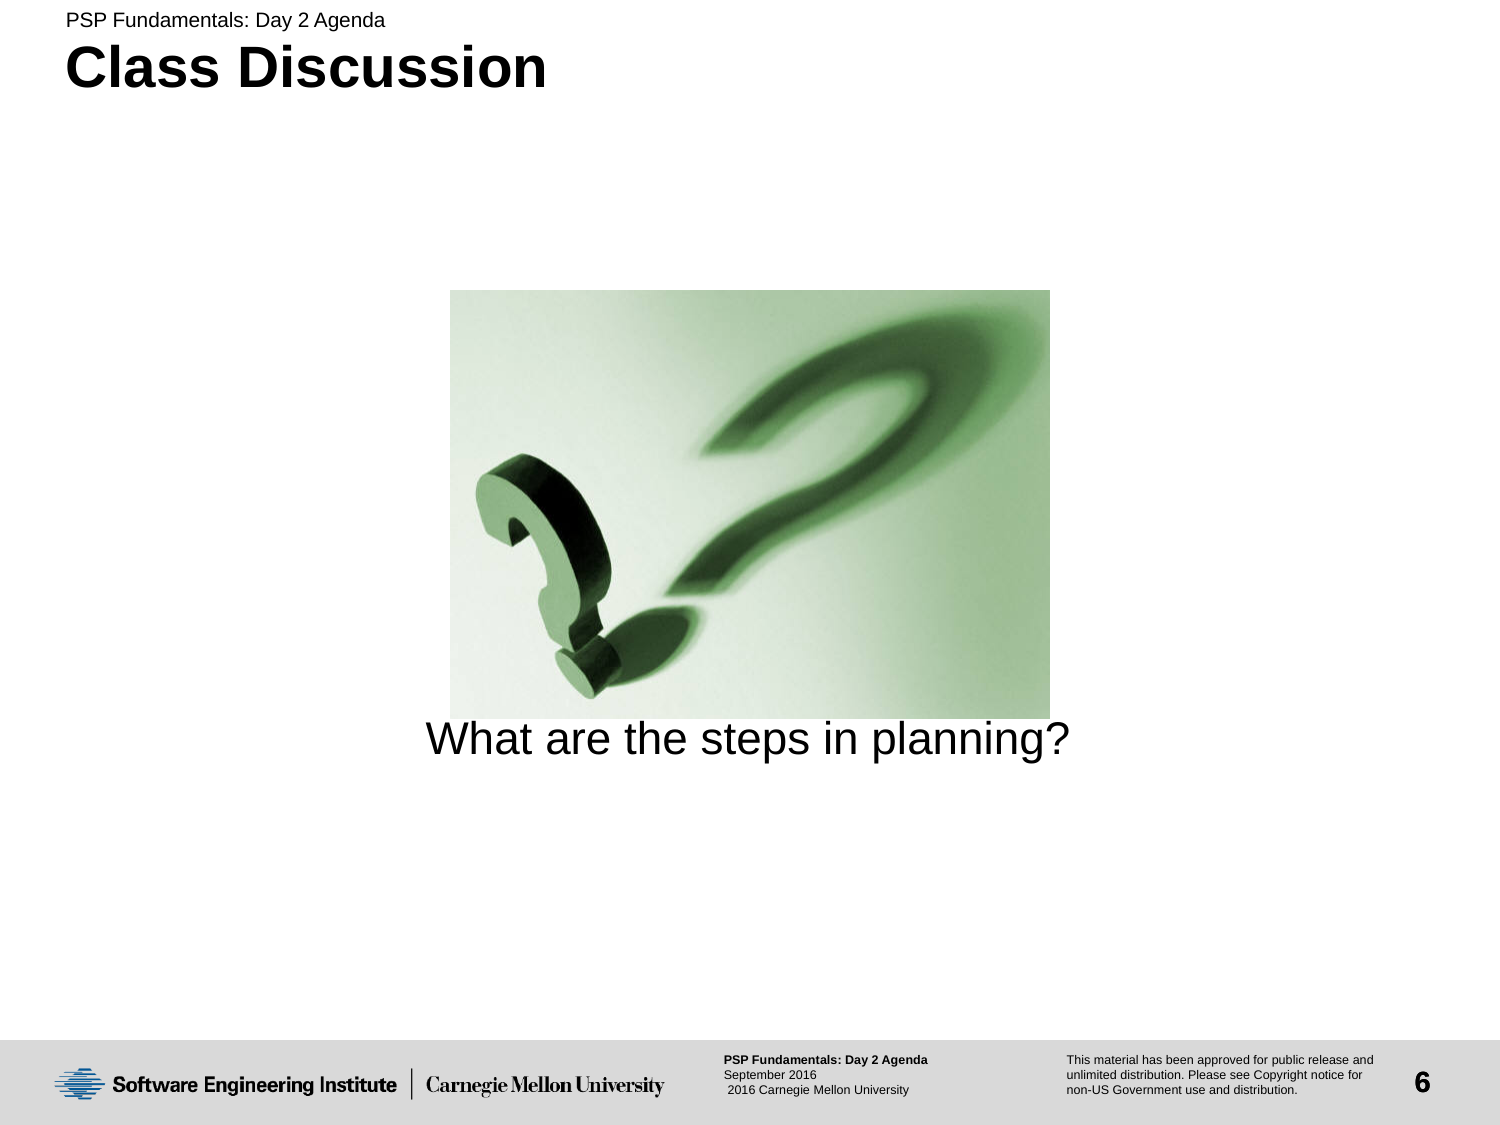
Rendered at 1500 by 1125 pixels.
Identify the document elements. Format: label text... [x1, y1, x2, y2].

picture [449, 290, 1050, 719]
picture [46, 1061, 673, 1104]
title Class Discussion [65, 37, 1430, 148]
list What are the steps in planning? [65, 177, 1431, 1000]
